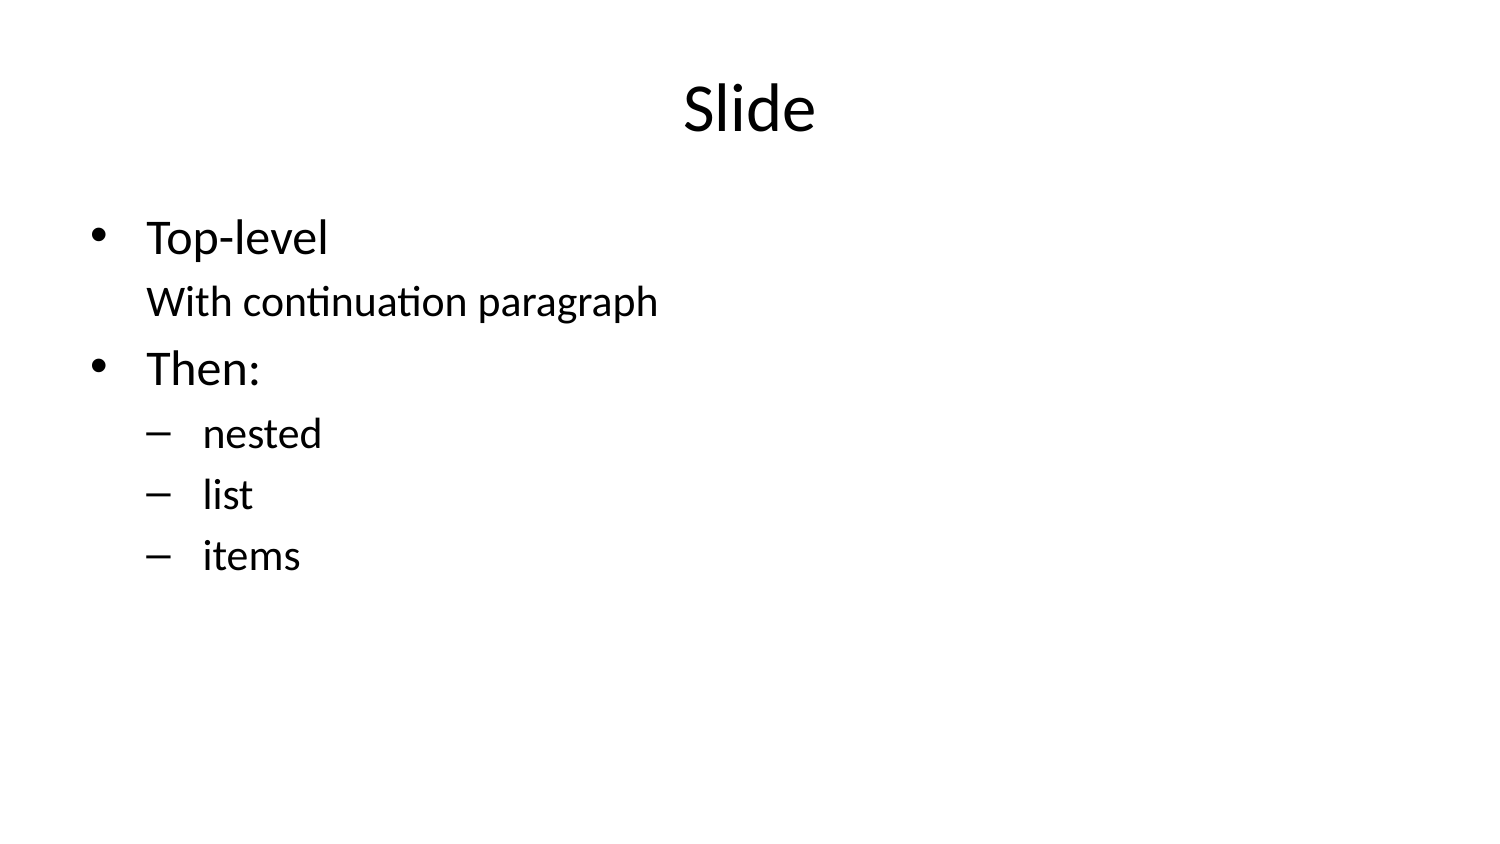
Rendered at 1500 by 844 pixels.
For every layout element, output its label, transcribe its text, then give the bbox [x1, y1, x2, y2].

title Slide [75, 33, 1425, 175]
list Top-level With continuation paragraph Then: nested list items [75, 196, 1425, 754]
